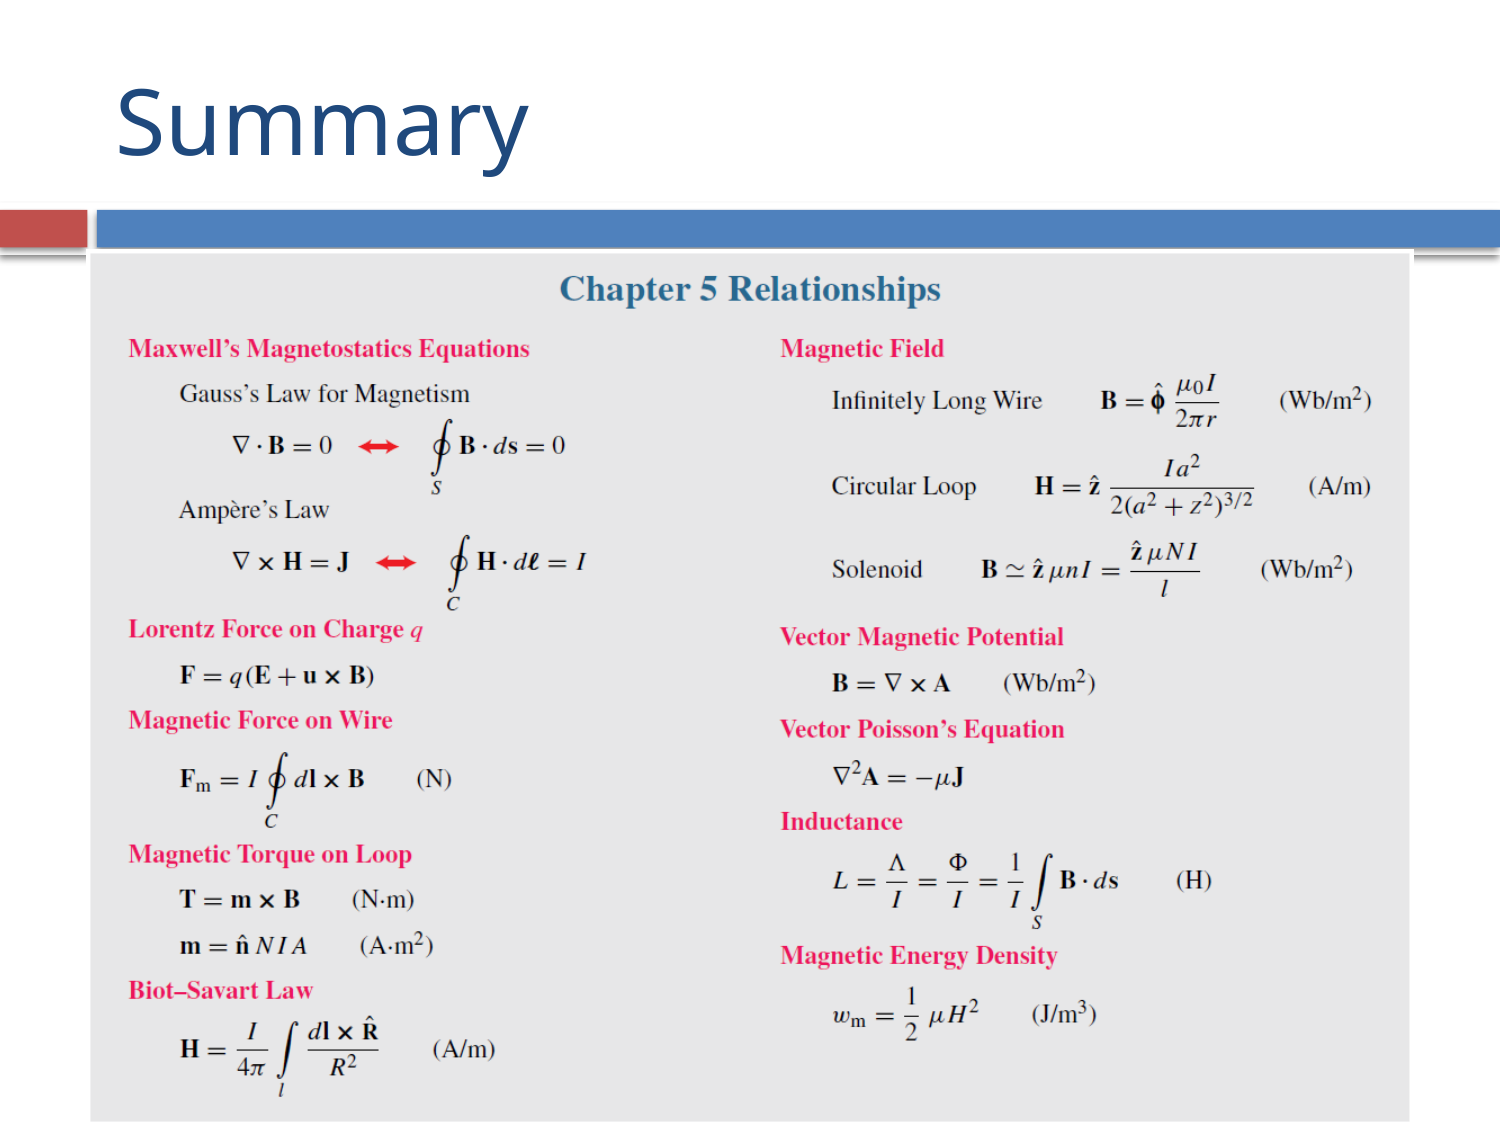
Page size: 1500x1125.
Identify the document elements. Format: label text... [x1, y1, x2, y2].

text_box Summary [100, 37, 1438, 200]
picture [86, 249, 1414, 1125]
